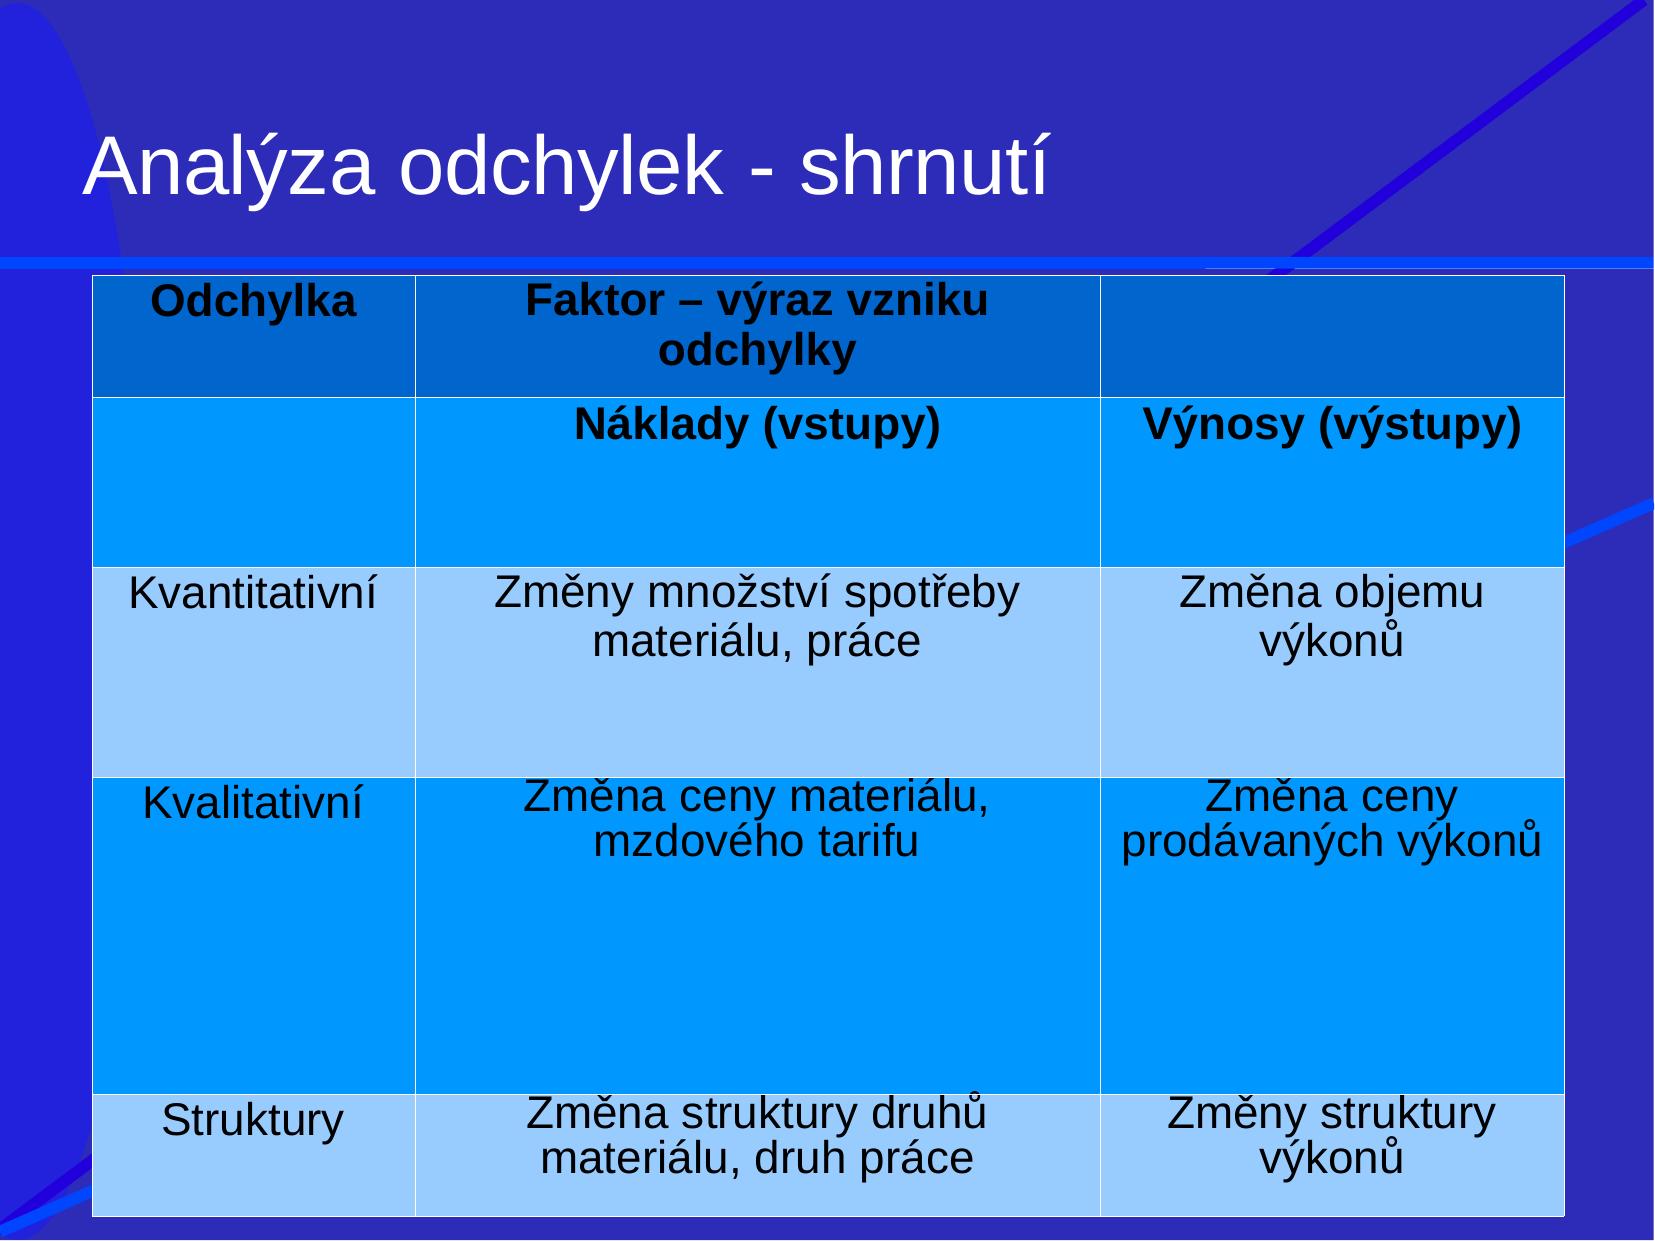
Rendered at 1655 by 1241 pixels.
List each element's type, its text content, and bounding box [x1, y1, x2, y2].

table_header Odchylka [93, 276, 415, 397]
table_cell Náklady (vstupy) [416, 398, 1100, 567]
table_cell Struktury [93, 1095, 415, 1216]
table_cell Kvantitativní [93, 568, 415, 777]
table_header Faktor – výraz vzniku odchylky [416, 276, 1100, 397]
table_cell Změna objemu výkonů [1101, 568, 1564, 777]
table_cell Změna struktury druhů materiálu, druh práce [416, 1095, 1100, 1216]
title Analýza odchylek - shrnutí [80, 67, 1574, 319]
table_cell Kvalitativní [93, 778, 415, 1094]
table_header [1101, 276, 1564, 397]
table_cell Změna ceny prodávaných výkonů [1101, 778, 1564, 1094]
table_cell Změny množství spotřeby materiálu, práce [416, 568, 1100, 777]
table_cell Změna ceny materiálu, mzdového tarifu [416, 778, 1100, 1094]
table_cell Změny struktury výkonů [1101, 1095, 1564, 1216]
table_cell Výnosy (výstupy) [1101, 398, 1564, 567]
table_cell [93, 398, 415, 567]
